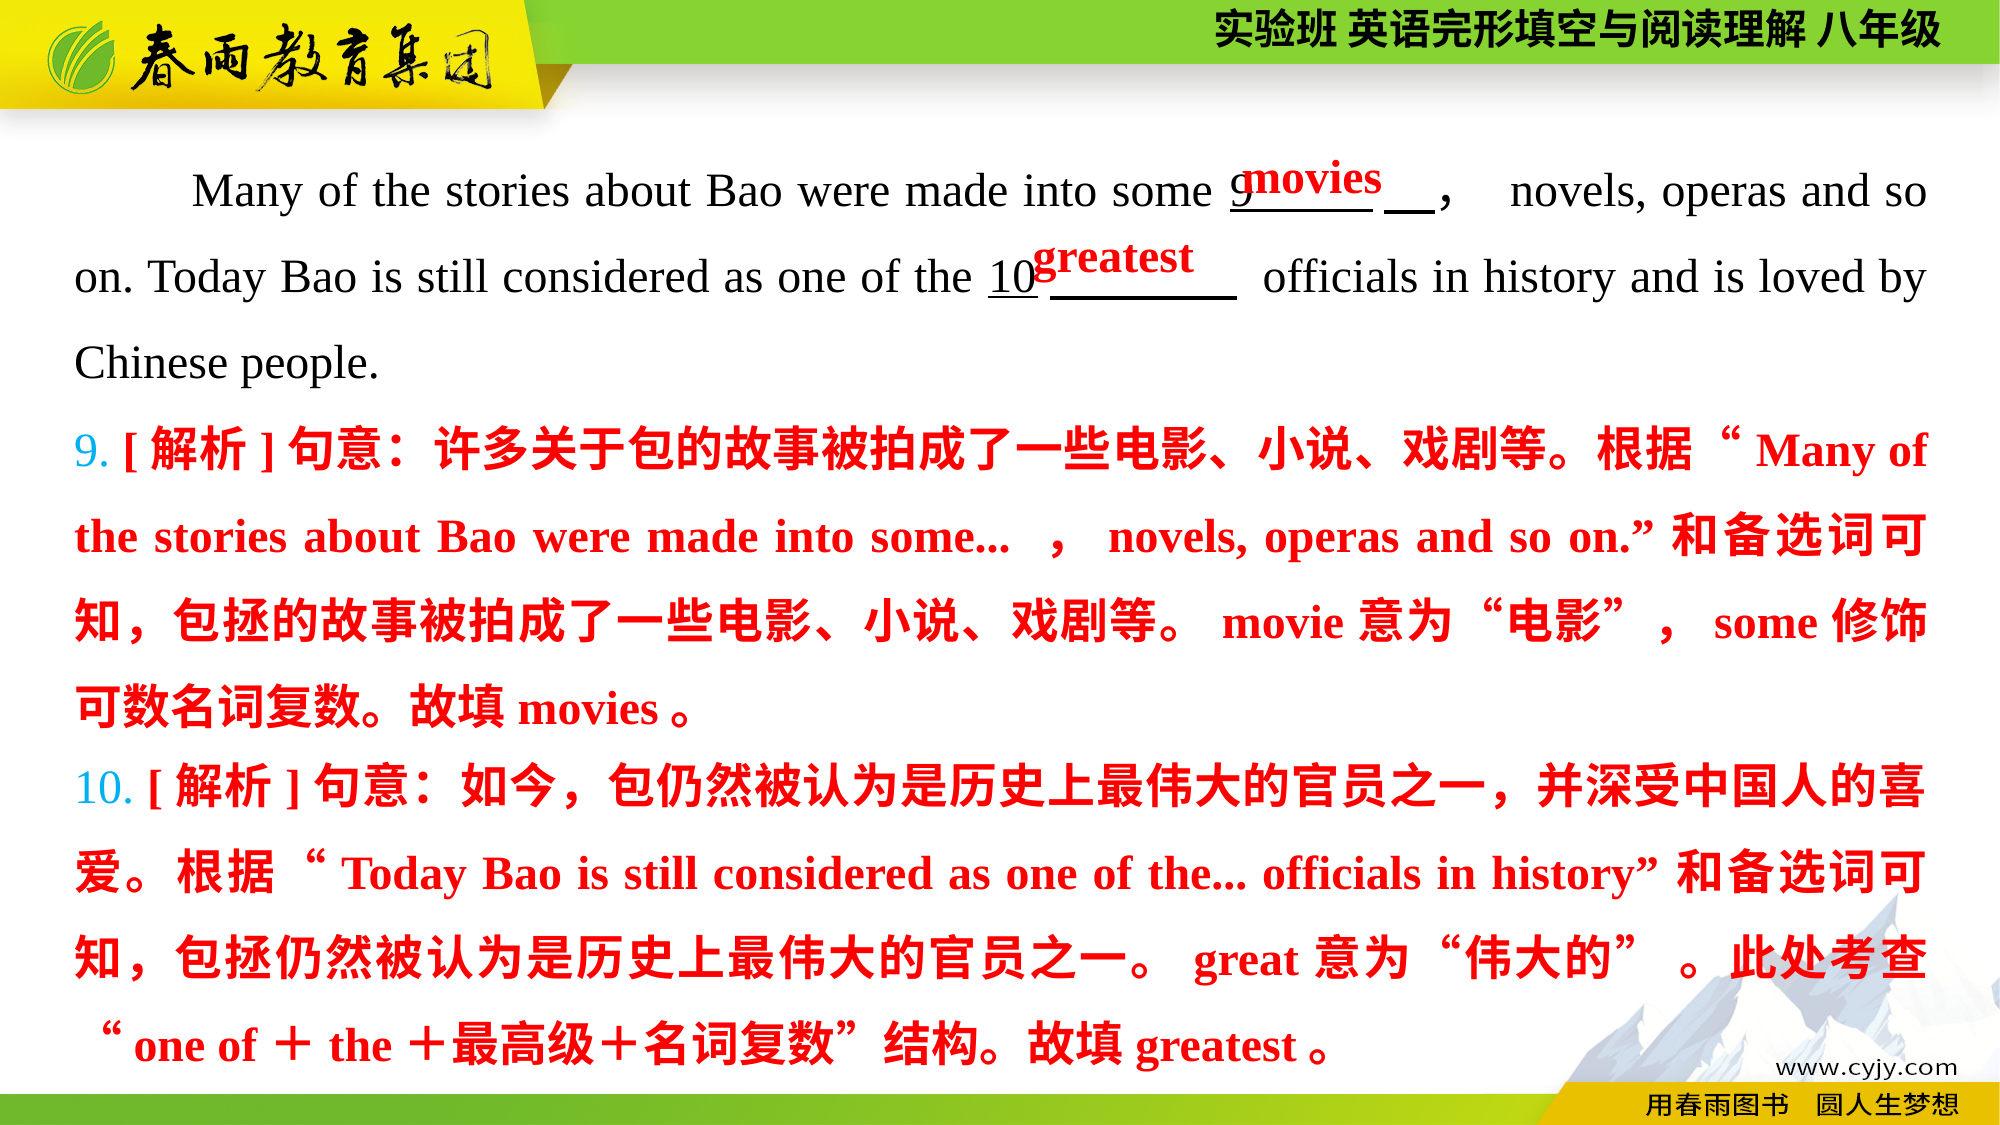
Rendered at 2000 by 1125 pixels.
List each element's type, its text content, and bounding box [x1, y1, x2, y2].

text_box 10. [解析]句意：如今，包仍然被认为是历史上最伟大的官员之一，并深受中国人的喜爱。根据“Today Bao is still considered as one of the... officials in history”和备选词可知，包拯仍然被认为是历史上最伟大的官员之一。great意为“伟大的” 。此处考查“one of＋the＋最高级＋名词复数”结构。故填greatest。 [59, 719, 1944, 1079]
text_box greatest [1017, 217, 1210, 290]
picture [0, 0, 2000, 1125]
list Many of the stories about Bao were made into some 9 ， novels, operas and so on. Today Bao is still considered as one of the 10 officials in history and is loved by Chinese people. [59, 122, 1944, 381]
text_box 9. [解析]句意：许多关于包的故事被拍成了一些电影、小说、戏剧等。根据“Many of the stories about Bao were made into some... ，novels, operas and so on.”和备选词可知，包拯的故事被拍成了一些电影、小说、戏剧等。movie意为“电影”，some修饰可数名词复数。故填movies。 [59, 381, 1944, 719]
text_box movies [1226, 138, 1398, 211]
